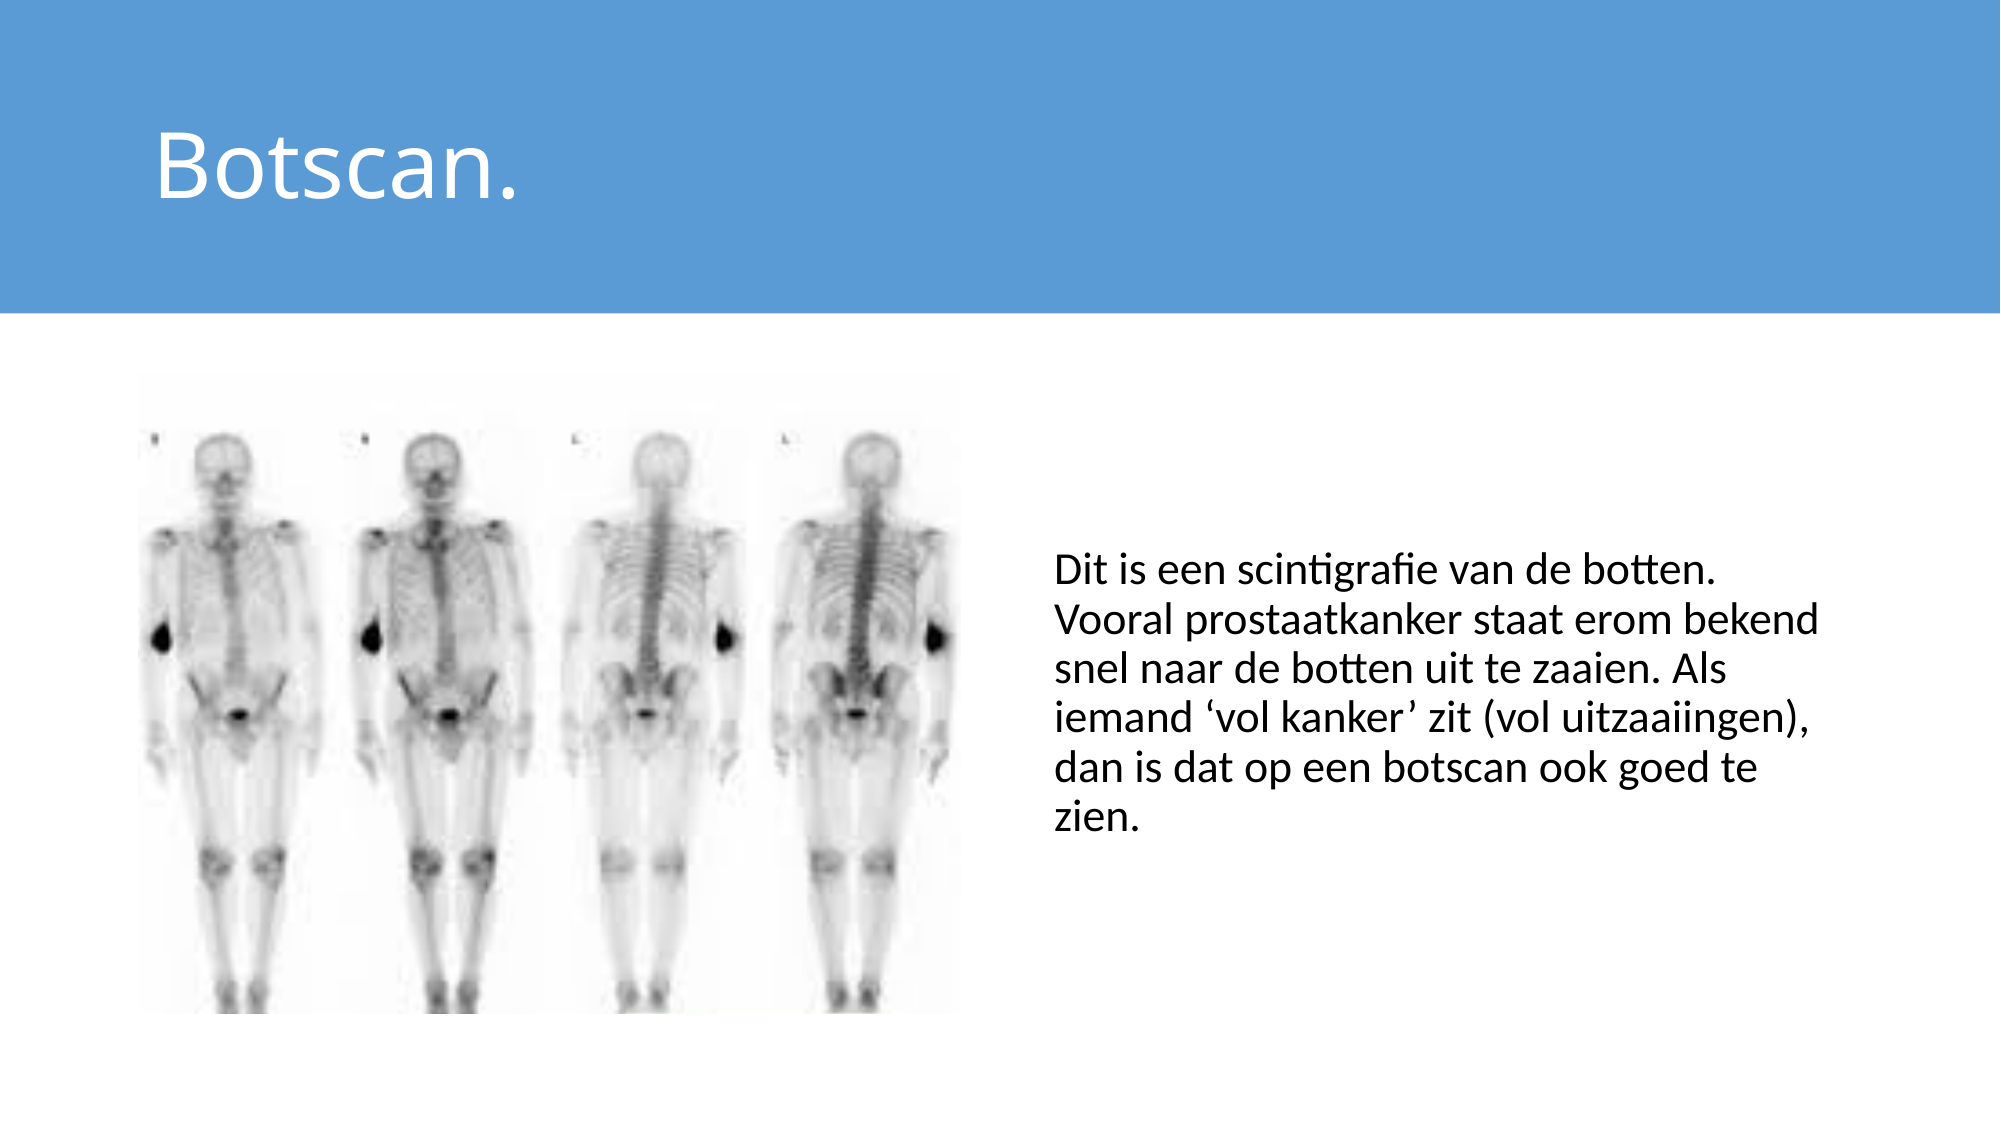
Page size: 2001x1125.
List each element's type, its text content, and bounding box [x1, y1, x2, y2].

picture [137, 373, 961, 1014]
title Botscan. [137, 59, 1863, 278]
list Dit is een scintigrafie van de botten. Vooral prostaatkanker staat erom bekend snel naar de botten uit te zaaien. Als iemand ‘vol kanker’ zit (vol uitzaaiingen), dan is dat op een botscan ook goed te zien. [1039, 373, 1862, 1014]
text_box [0, 0, 2000, 314]
